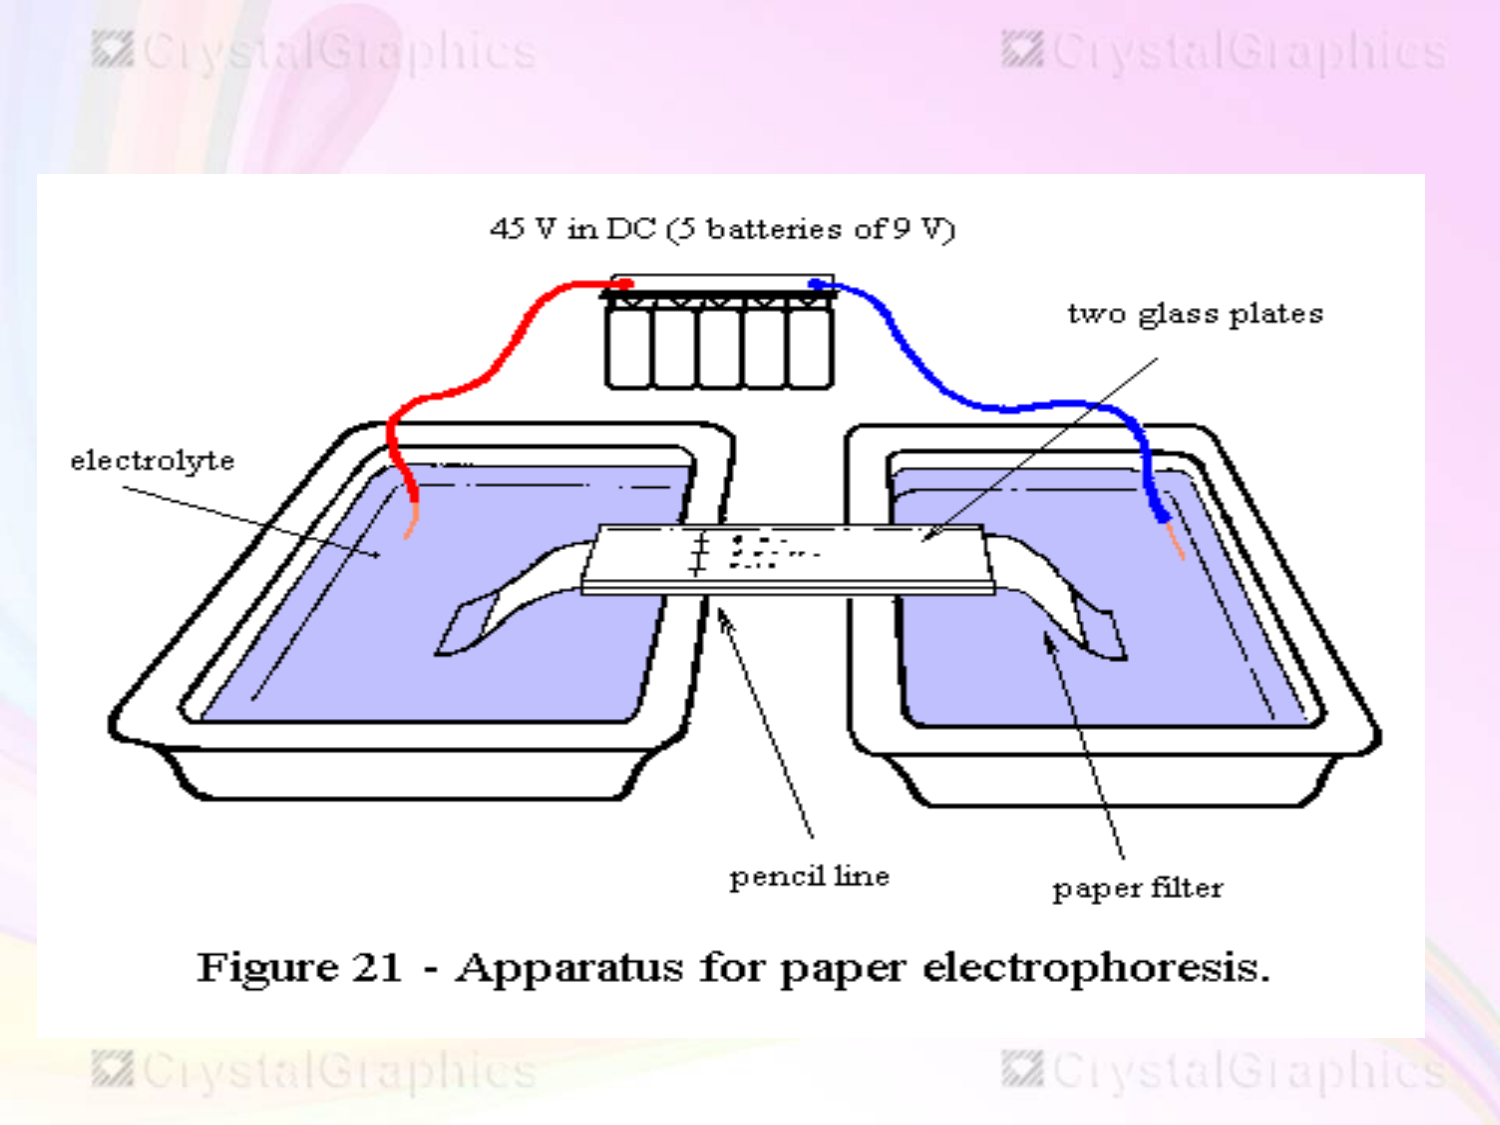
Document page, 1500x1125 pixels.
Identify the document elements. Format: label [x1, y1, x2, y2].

list [37, 174, 1426, 1038]
picture [0, 0, 1500, 1125]
